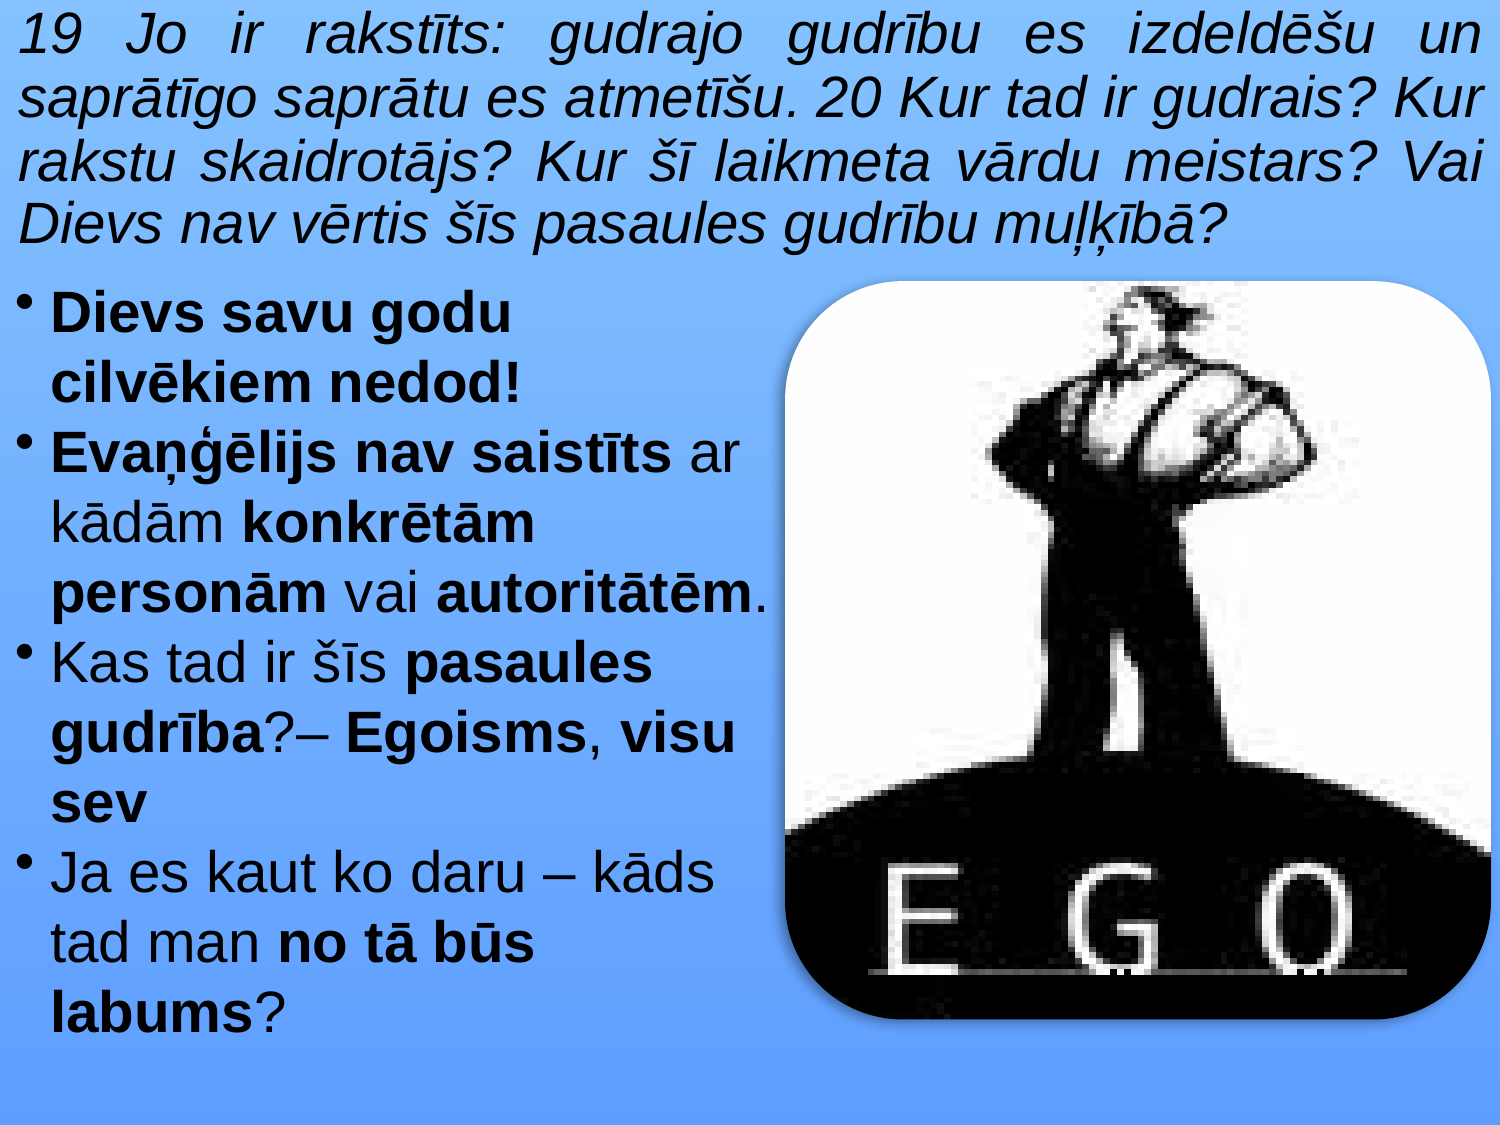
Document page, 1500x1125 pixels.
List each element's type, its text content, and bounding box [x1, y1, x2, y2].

list 19 Jo ir rakstīts: gudrajo gudrību es izdeldēšu un saprātīgo saprātu es atmetīšu. 20 Kur tad ir gudrais? Kur rakstu skaidrotājs? Kur šī laikmeta vārdu meistars? Vai Dievs nav vērtis šīs pasaules gudrību muļķībā? [0, 0, 1500, 166]
text_box Dievs savu godu cilvēkiem nedod! Evaņģēlijs nav saistīts ar kādām konkrētām personām vai autoritātēm. Kas tad ir šīs pasaules gudrība?– Egoisms, visu sev Ja es kaut ko daru – kāds tad man no tā būs labums? [0, 266, 786, 1052]
picture [784, 280, 1492, 1020]
